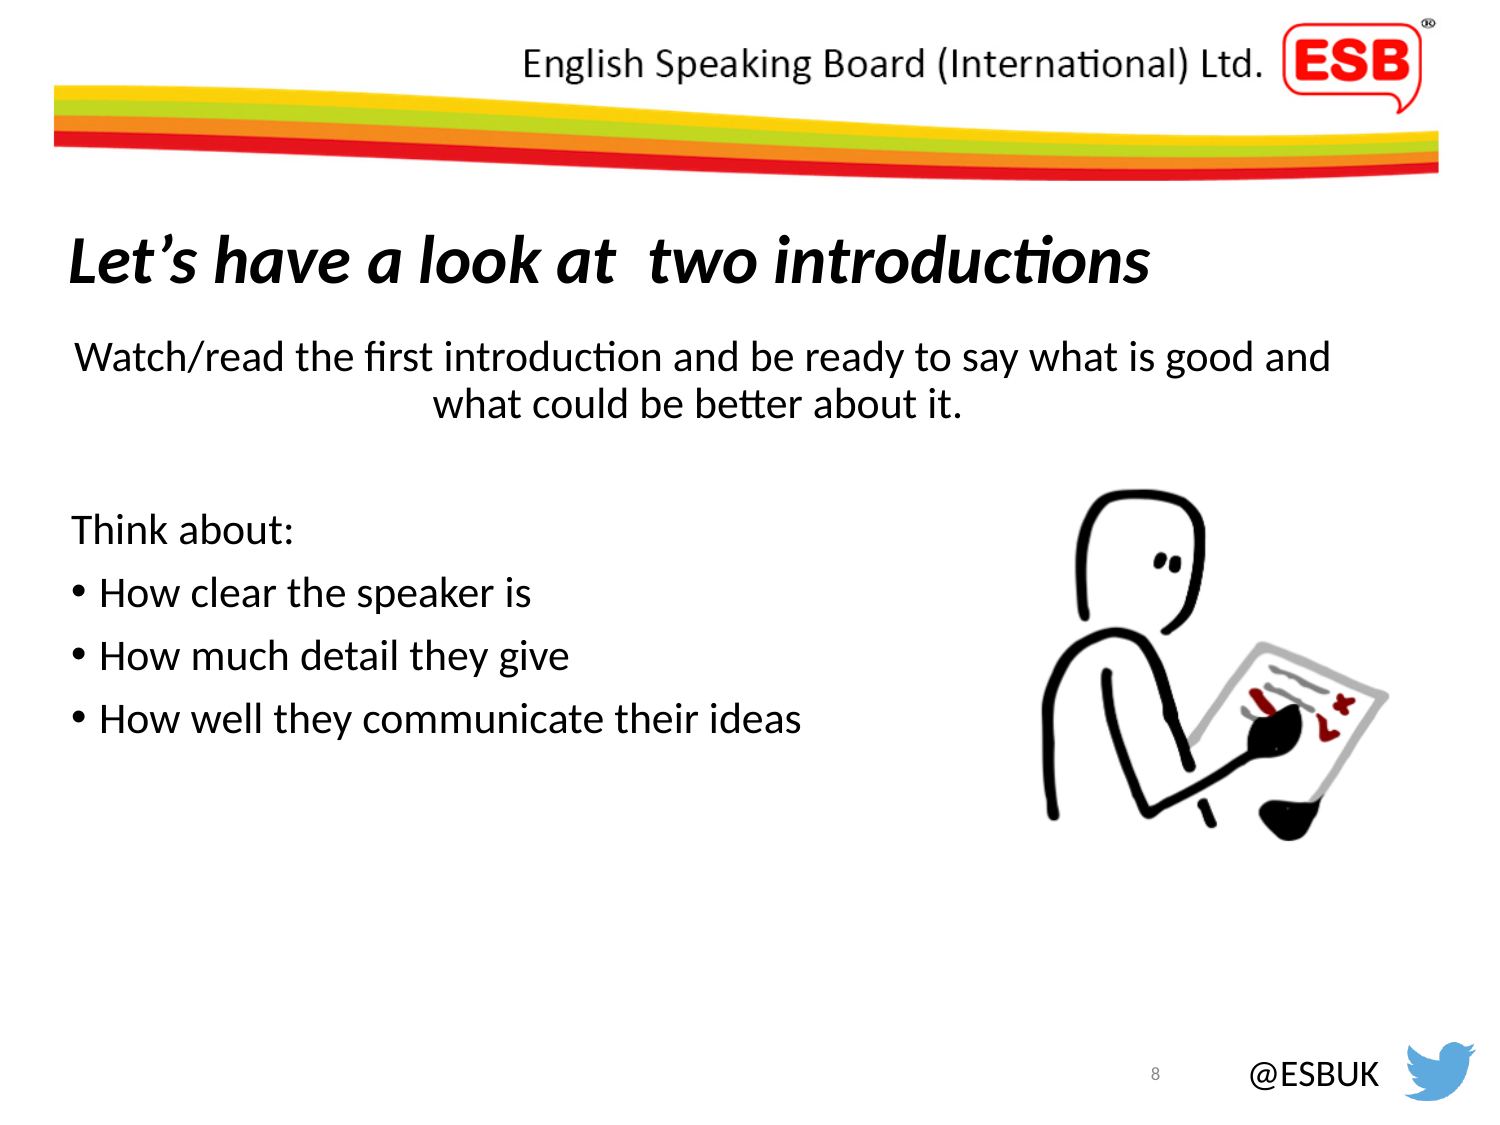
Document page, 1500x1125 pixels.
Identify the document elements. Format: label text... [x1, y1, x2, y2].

picture [1404, 1042, 1476, 1101]
text_box Watch/read the first introduction and be ready to say what is good and what could be better about it. Think about: How clear the speaker is How much detail they give How well they communicate their ideas [56, 326, 1350, 872]
picture [0, 0, 1500, 189]
slide_number 8 [930, 1042, 1176, 1103]
title Let’s have a look at two introductions [53, 196, 1347, 327]
picture [1028, 467, 1401, 872]
